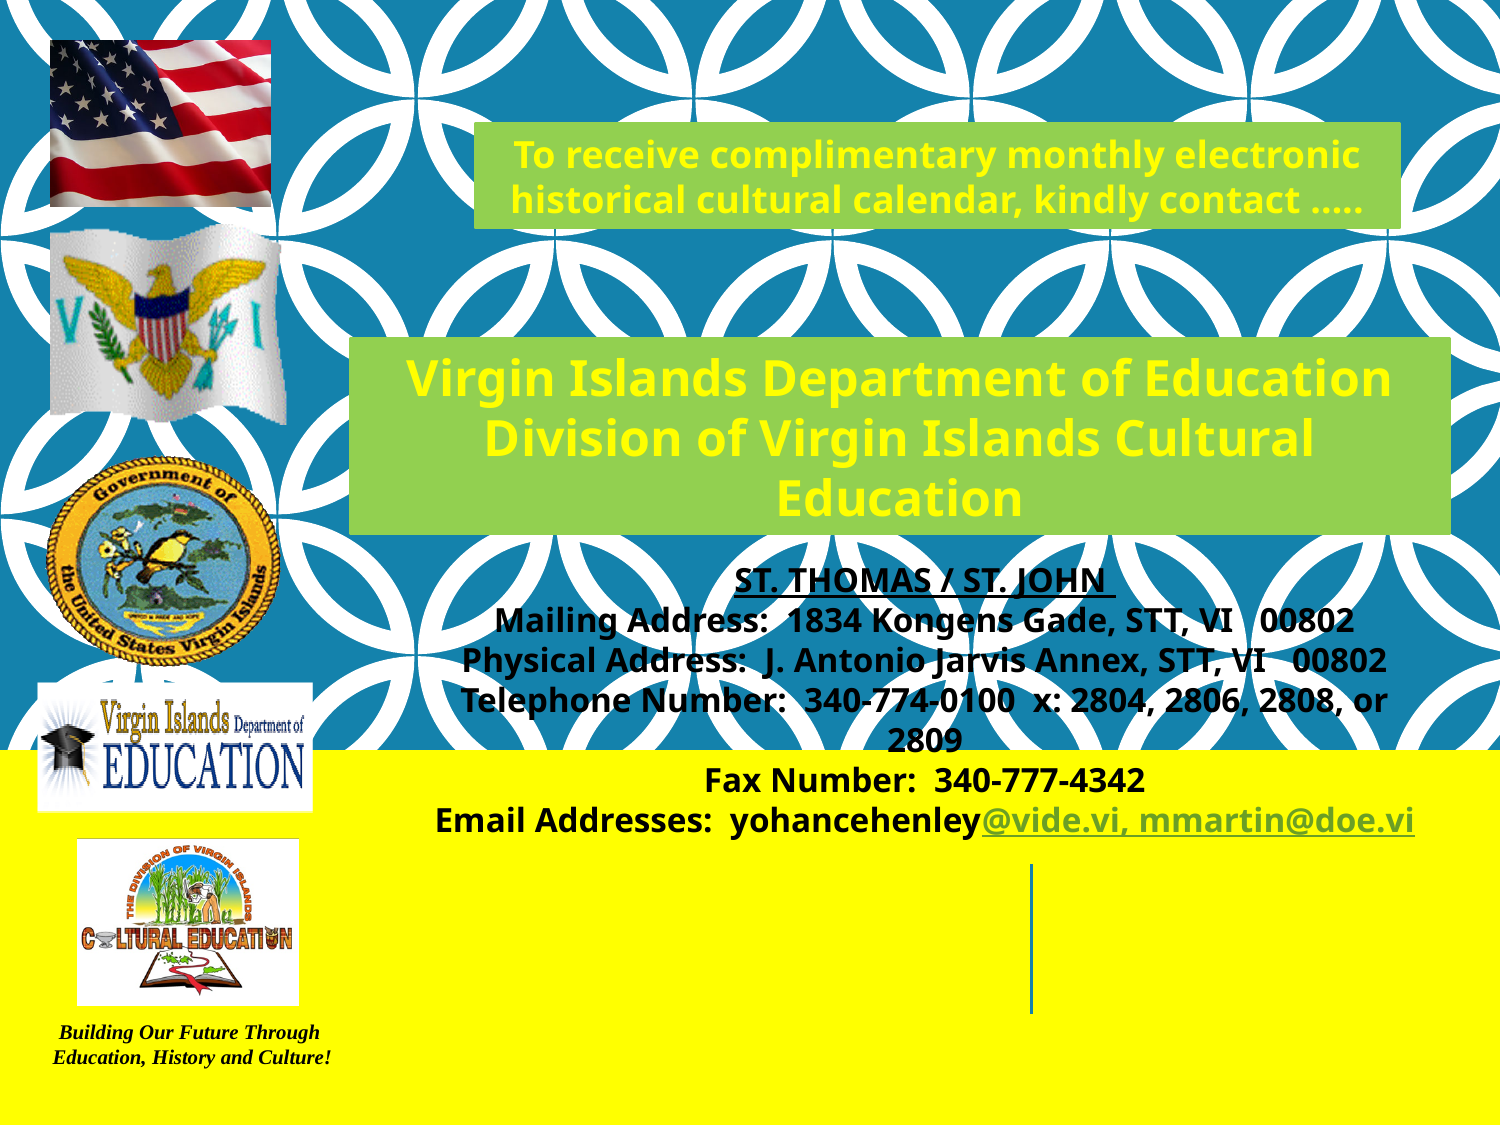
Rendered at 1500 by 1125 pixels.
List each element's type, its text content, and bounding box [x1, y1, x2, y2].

picture [74, 837, 301, 1008]
text_box Building Our Future Through Education, History and Culture! [37, 1012, 347, 1079]
picture [37, 449, 288, 679]
picture [49, 40, 272, 207]
picture [37, 682, 313, 813]
text_box To receive complimentary monthly electronic historical cultural calendar, kindly contact ….. [474, 122, 1401, 229]
picture [49, 224, 288, 426]
text_box Virgin Islands Department of Education Division of Virgin Islands Cultural Education [349, 337, 1451, 535]
text_box ST. THOMAS / ST. JOHN Mailing Address: 1834 Kongens Gade, STT, VI 00802 Physical Address: J. Antonio Jarvis Annex, STT, VI 00802 Telephone Number: 340-774-0100 x: 2804, 2806, 2808, or 2809 Fax Number: 340-777-4342 Email Addresses: yohancehenley@vide.vi, mmartin@doe.vi [412, 551, 1438, 852]
